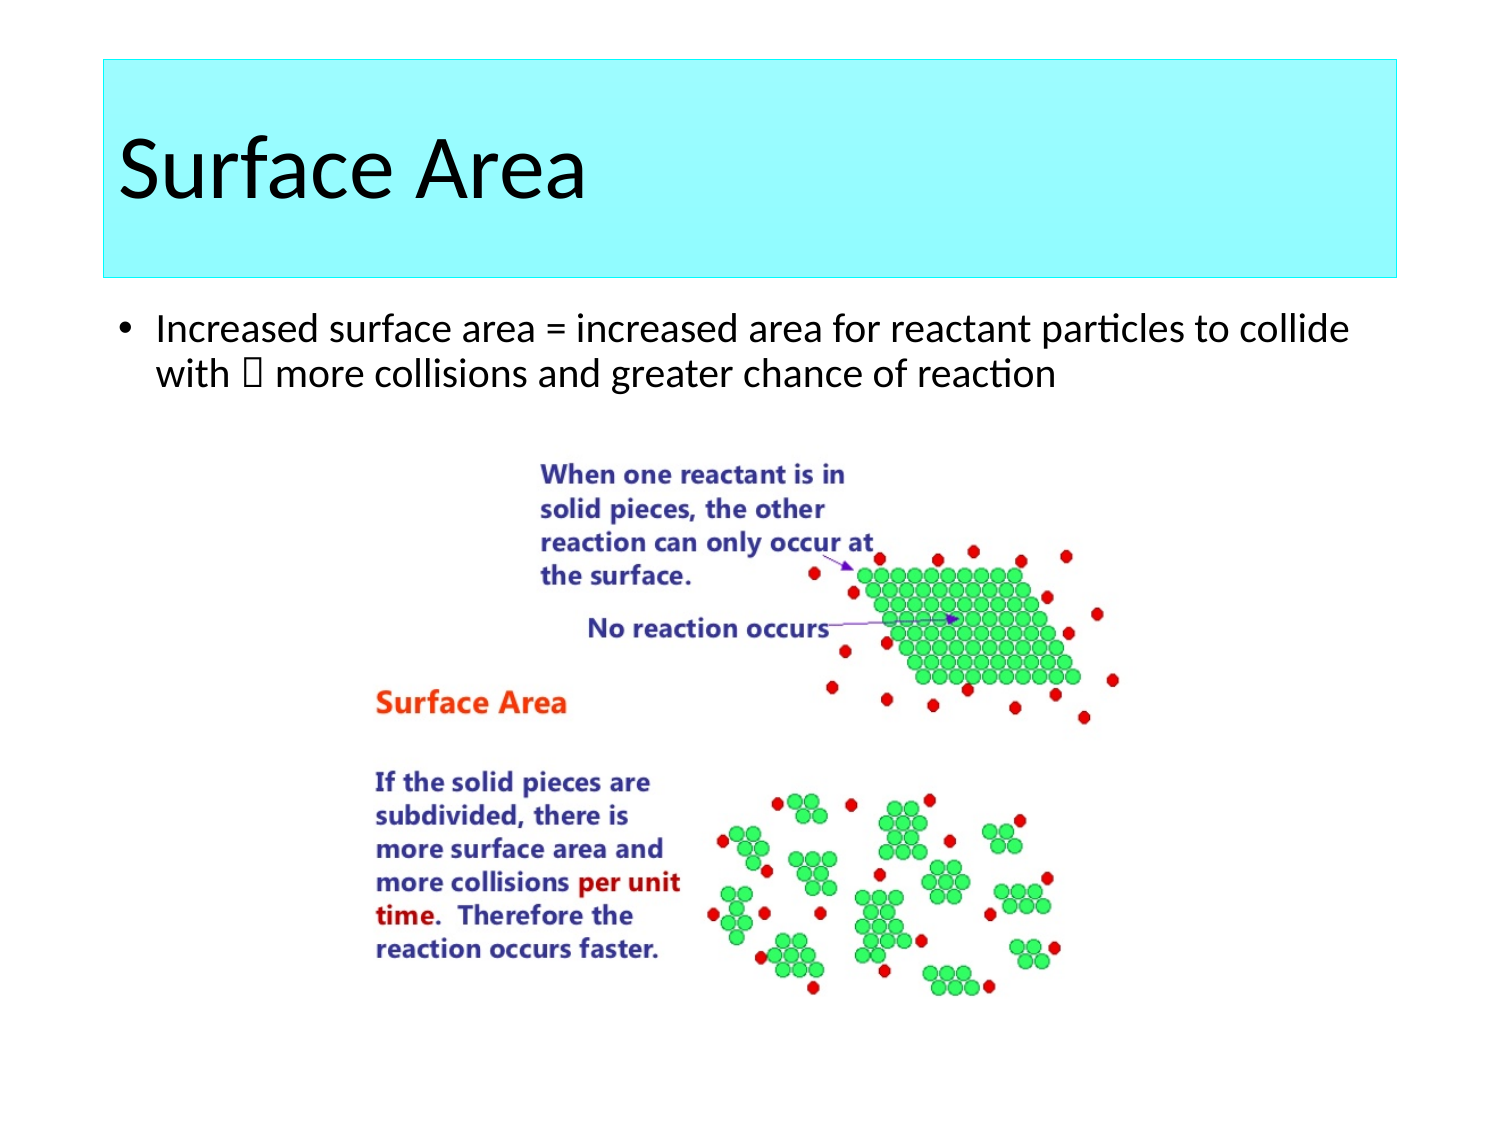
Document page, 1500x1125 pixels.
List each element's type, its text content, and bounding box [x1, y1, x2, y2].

picture [337, 409, 1164, 1036]
list Increased surface area = increased area for reactant particles to collide with  more collisions and greater chance of reaction [103, 299, 1397, 1014]
title Surface Area [103, 59, 1397, 278]
